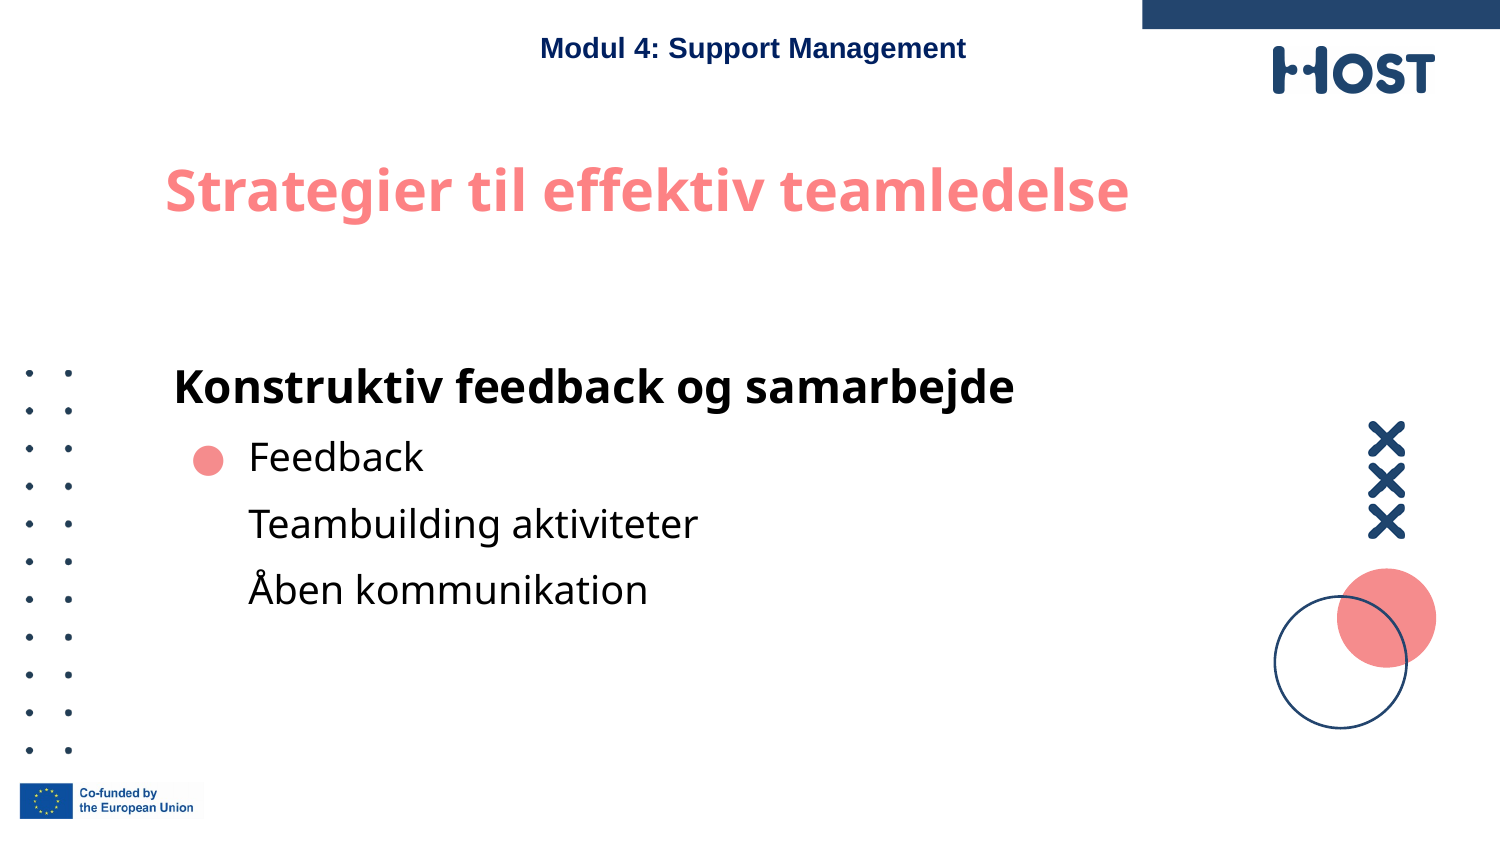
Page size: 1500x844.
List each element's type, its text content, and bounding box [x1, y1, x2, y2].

picture [1273, 46, 1435, 94]
picture [1368, 421, 1405, 539]
picture [0, 370, 204, 820]
list Konstruktiv feedback og samarbejde Feedback Teambuilding aktiviteter Åben kommunikation [158, 321, 1207, 765]
text_box Modul 4: Support Management [525, 10, 1054, 68]
title Strategier til effektiv teamledelse [150, 139, 1196, 253]
